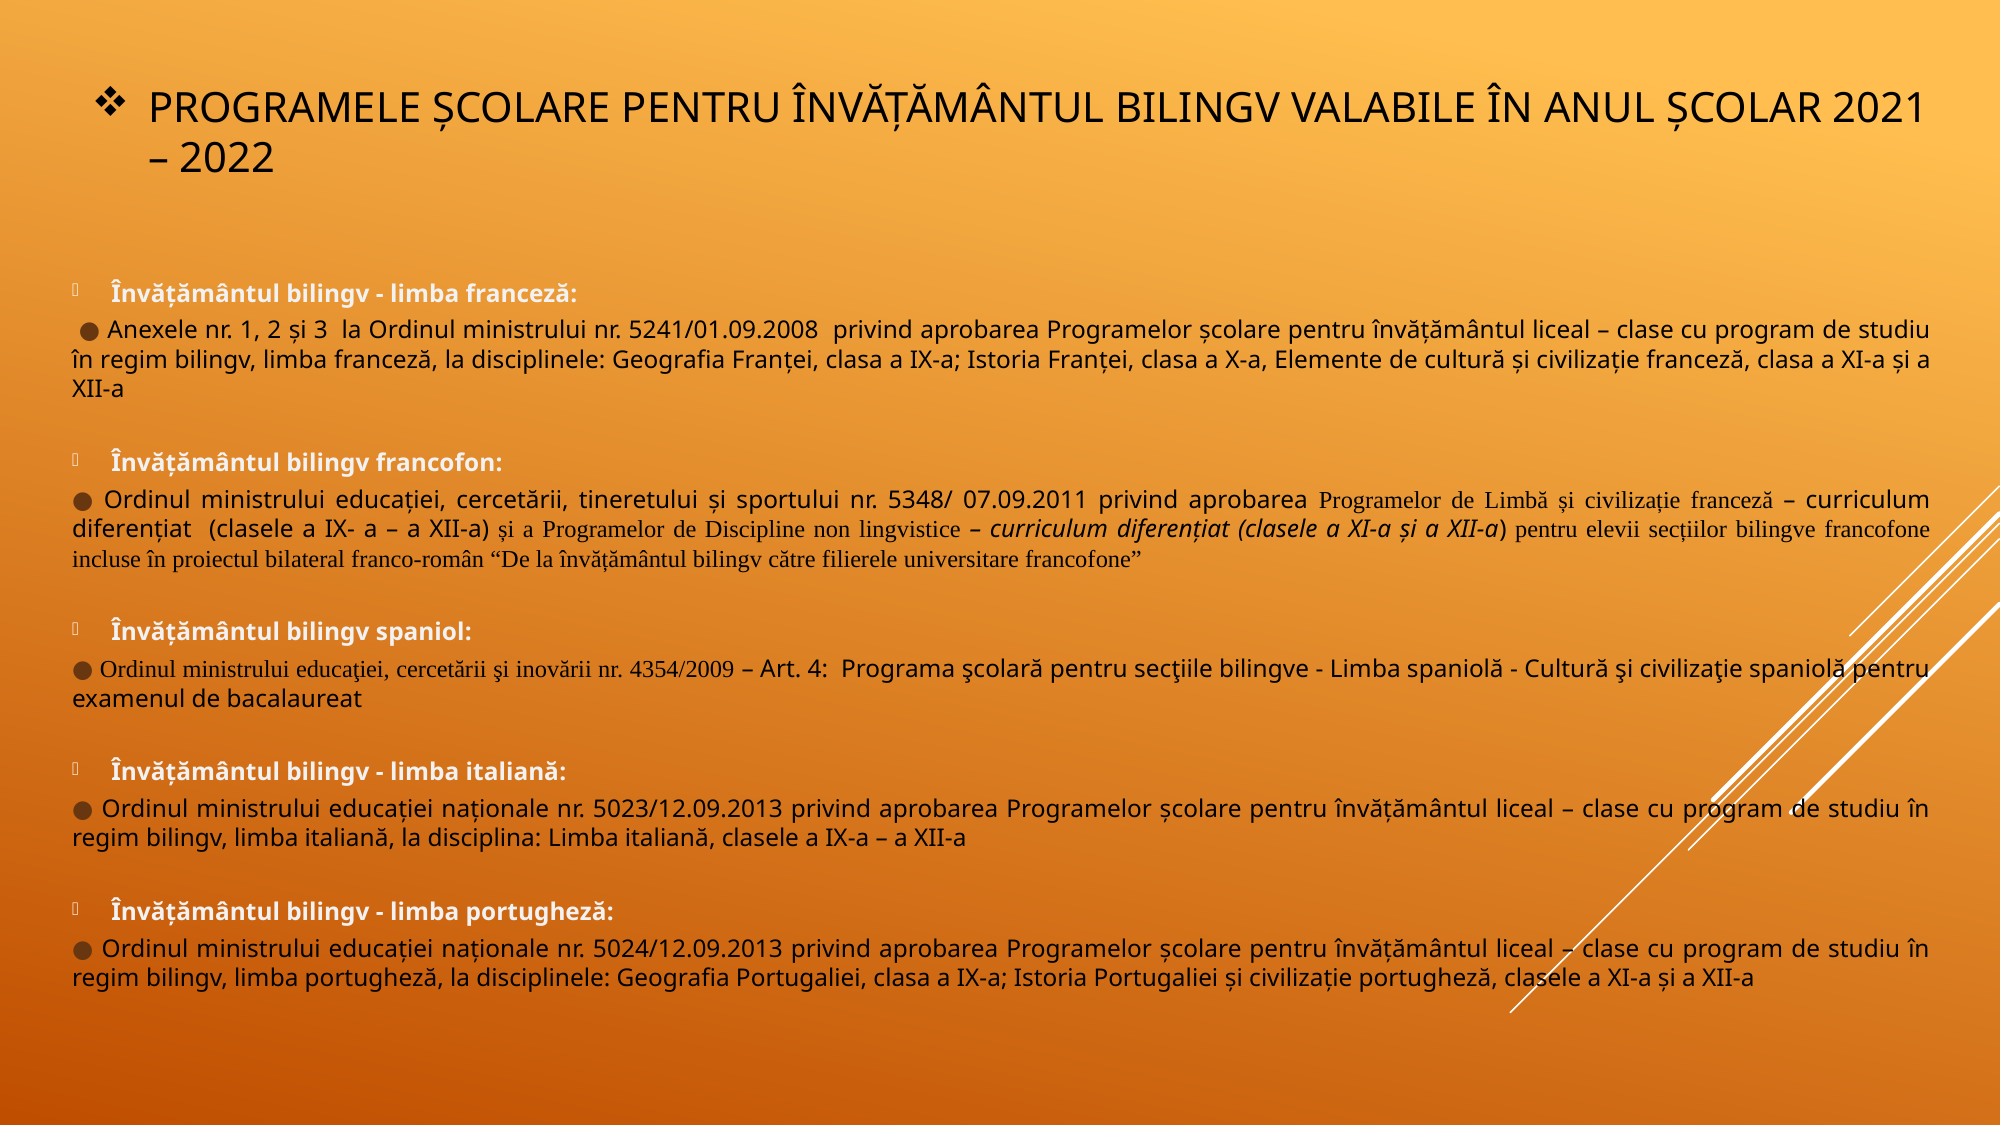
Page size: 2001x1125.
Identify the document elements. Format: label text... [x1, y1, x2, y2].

text_box PROGRAMELE ŞCOLARE PENTRU ÎNVĂȚĂMÂNTUL BILINGV VALABILE ÎN ANUL ŞCOLAR 2021 – 2022 [77, 73, 1946, 289]
list Învățământul bilingv - limba franceză: ● Anexele nr. 1, 2 și 3 la Ordinul ministrului nr. 5241/01.09.2008 privind aprobarea Programelor şcolare pentru învăţământul liceal – clase cu program de studiu în regim bilingv, limba franceză, la disciplinele: Geografia Franţei, clasa a IX-a; Istoria Franţei, clasa a X-a, Elemente de cultură şi civilizaţie franceză, clasa a XI-a şi a XII-a Învățământul bilingv francofon: ● Ordinul ministrului educației, cercetării, tineretului și sportului nr. 5348/ 07.09.2011 privind aprobarea Programelor de Limbă și civilizație franceză – curriculum diferențiat (clasele a IX- a – a XII-a) și a Programelor de Discipline non lingvistice – curriculum diferențiat (clasele a XI-a și a XII-a) pentru elevii secțiilor bilingve francofone incluse în proiectul bilateral franco-român “De la învățământul bilingv către filierele universitare francofone” Învățământul bilingv spaniol: ● Ordinul ministrului educaţiei, cercetării şi inovării nr. 4354/2009 – Art. 4: Programa şcolară pentru secţiile bilingve - Limba spaniolă - Cultură şi civilizaţie spaniolă pentru examenul de bacalaureat Învățământul bilingv - limba italiană: ● Ordinul ministrului educației naționale nr. 5023/12.09.2013 privind aprobarea Programelor școlare pentru învățământul liceal – clase cu program de studiu în regim bilingv, limba italiană, la disciplina: Limba italiană, clasele a IX-a – a XII-a Învățământul bilingv - limba portugheză: ● Ordinul ministrului educației naționale nr. 5024/12.09.2013 privind aprobarea Programelor școlare pentru învățământul liceal – clase cu program de studiu în regim bilingv, limba portugheză, la disciplinele: Geografia Portugaliei, clasa a IX-a; Istoria Portugaliei și civilizație portugheză, clasele a XI-a și a XII-a [57, 141, 1946, 1059]
